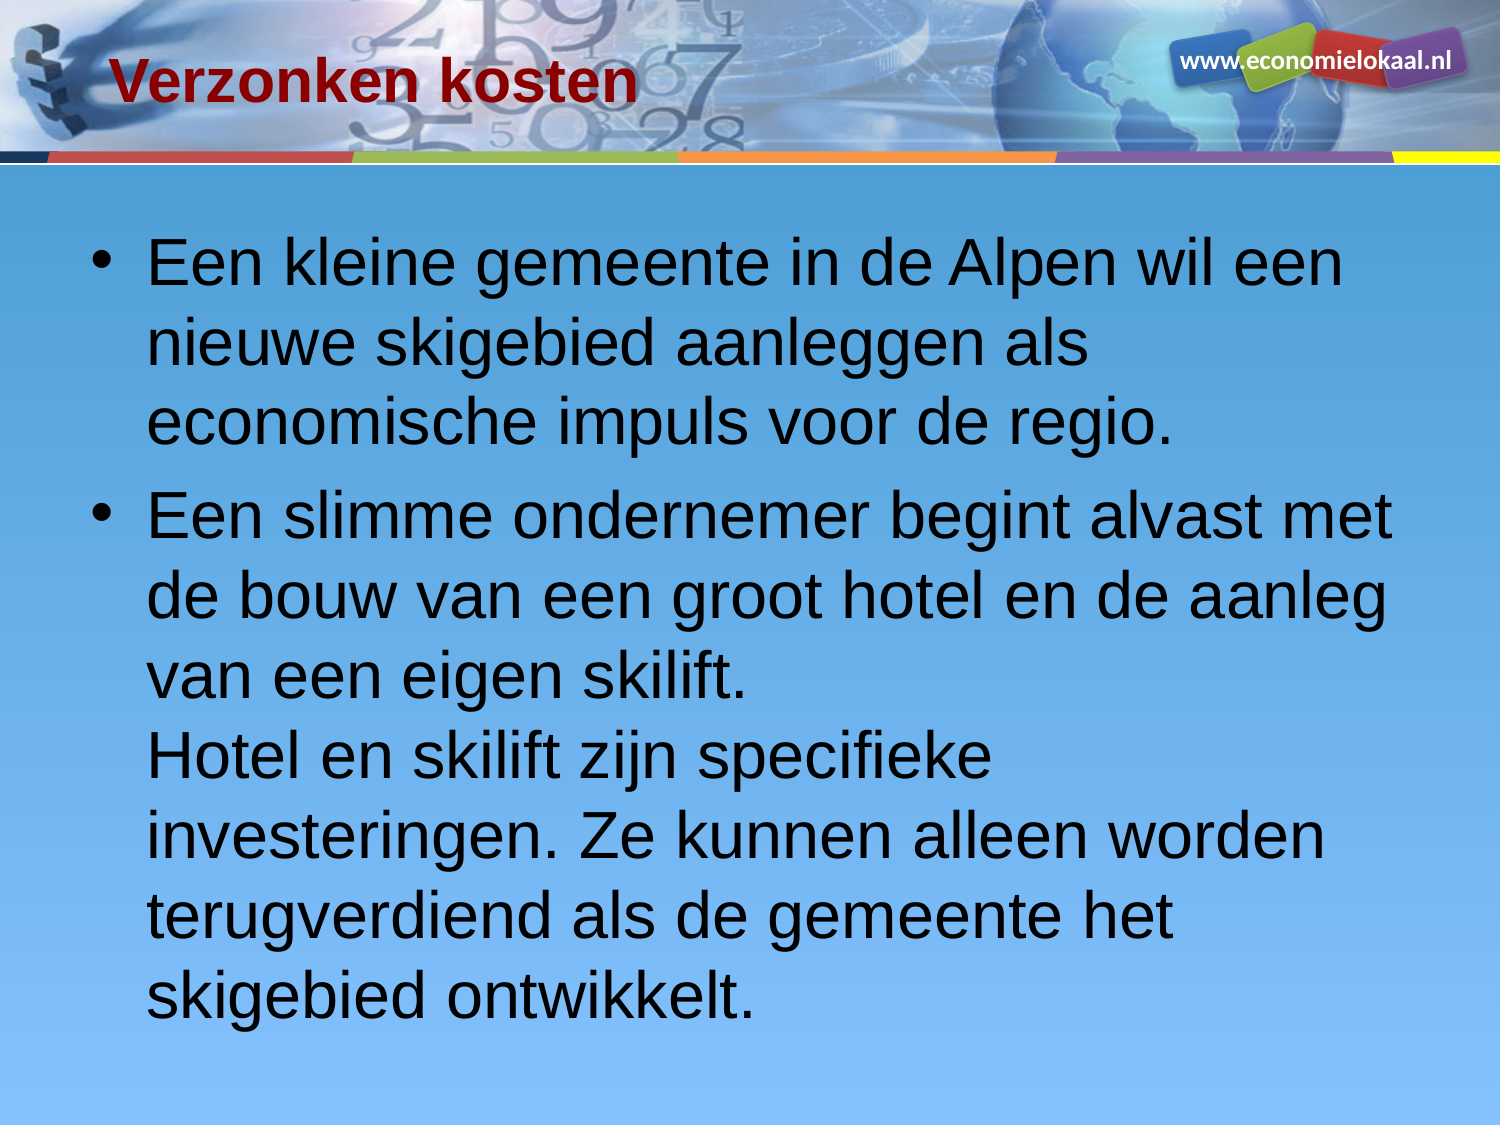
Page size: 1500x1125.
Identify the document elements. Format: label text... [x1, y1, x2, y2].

title Verzonken kosten [93, 34, 1121, 120]
picture [0, 0, 1500, 151]
list Een kleine gemeente in de Alpen wil een nieuwe skigebied aanleggen als economische impuls voor de regio. Een slimme ondernemer begint alvast met de bouw van een groot hotel en de aanleg van een eigen skilift. Hotel en skilift zijn specifieke investeringen. Ze kunnen alleen worden terugverdiend als de gemeente het skigebied ontwikkelt. [74, 210, 1426, 1055]
